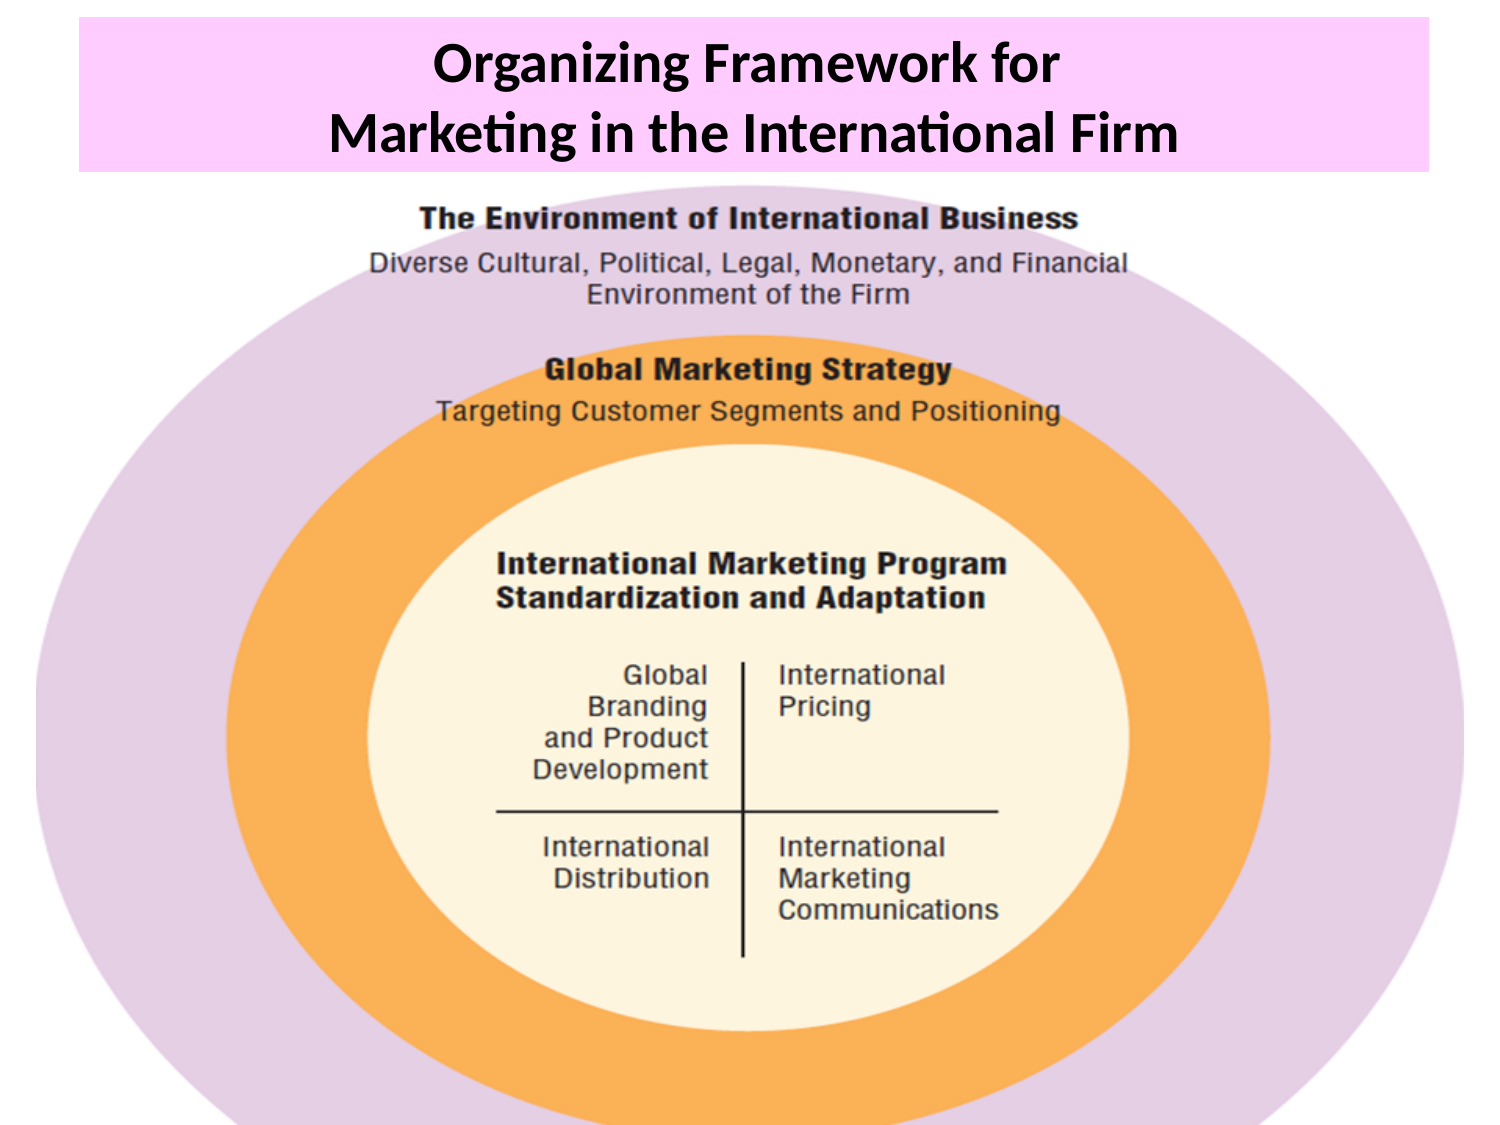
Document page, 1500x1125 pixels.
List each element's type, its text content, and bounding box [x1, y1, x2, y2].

picture [36, 174, 1464, 1125]
text_box Organizing Framework for Marketing in the International Firm [79, 17, 1430, 172]
